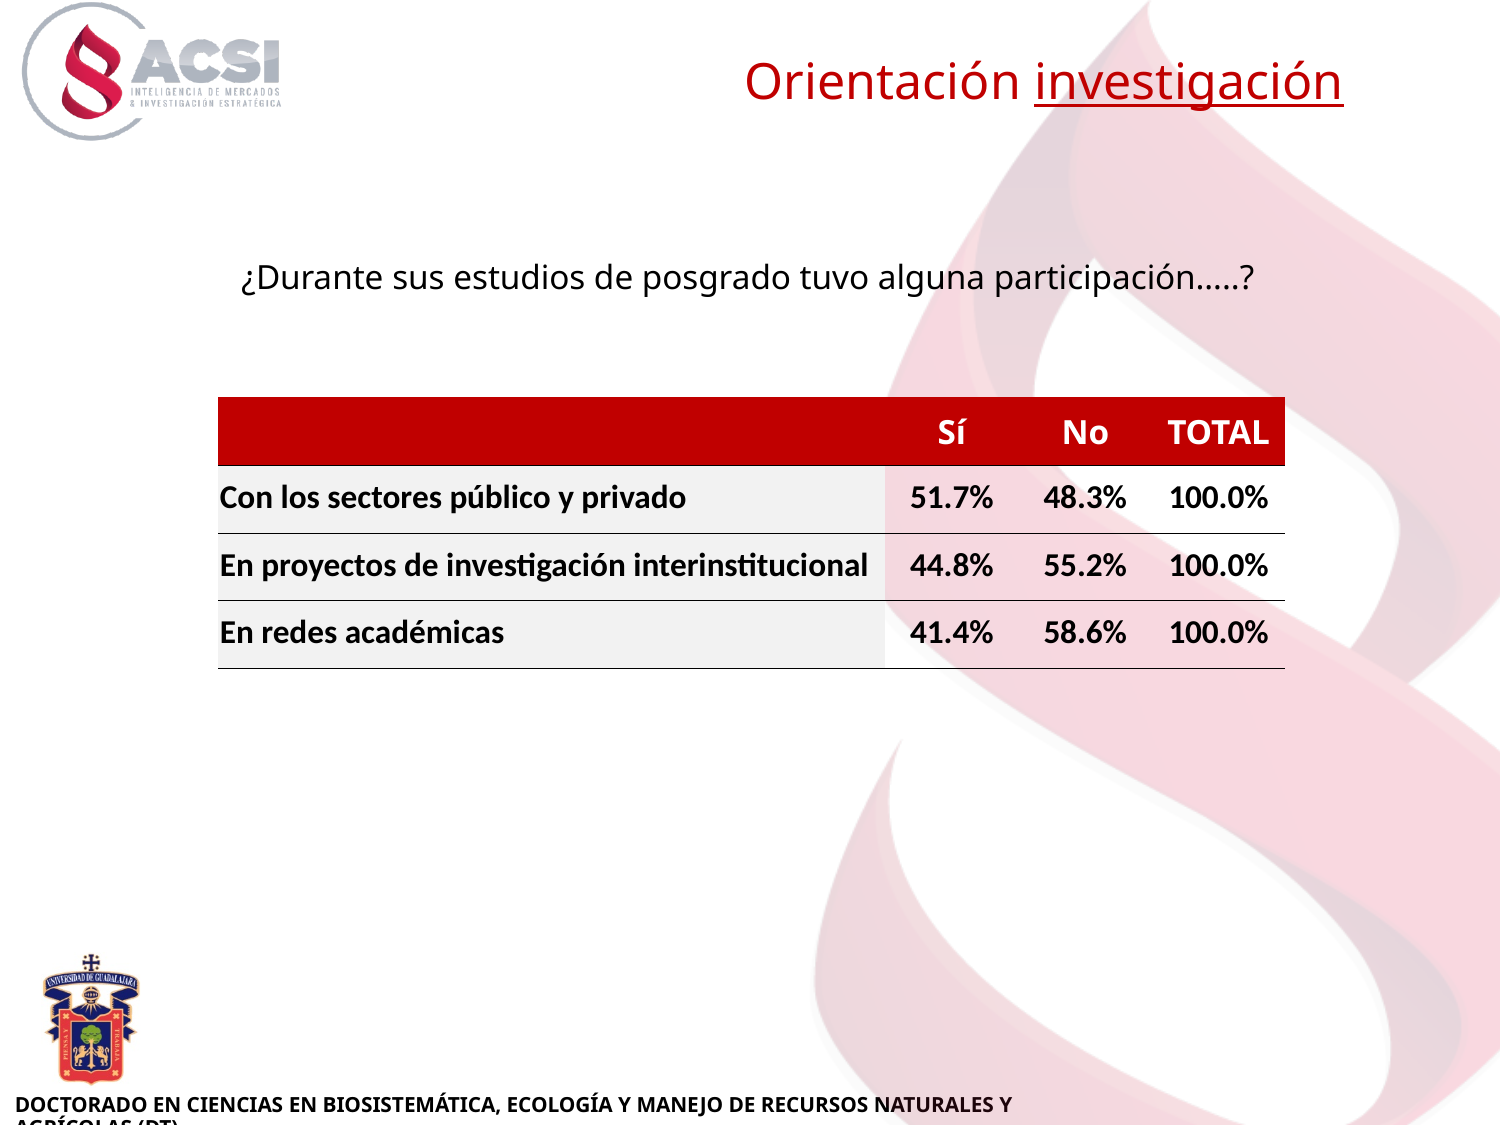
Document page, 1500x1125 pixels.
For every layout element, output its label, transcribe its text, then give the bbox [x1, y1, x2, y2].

picture [10, 0, 292, 159]
table_header Sí [885, 397, 1019, 465]
table_cell 51.7% [885, 466, 1019, 533]
table_header TOTAL [1152, 397, 1285, 465]
table_cell 48.3% [1019, 466, 1152, 533]
table_cell 44.8% [885, 534, 1019, 600]
table_cell En redes académicas [218, 601, 885, 668]
table_cell En proyectos de investigación interinstitucional [218, 534, 885, 600]
table_cell 100.0% [1152, 601, 1285, 668]
text_box Orientación investigación [589, 42, 1500, 118]
table_cell Con los sectores público y privado [218, 466, 885, 533]
table_cell 100.0% [1152, 534, 1285, 600]
table_cell 55.2% [1019, 534, 1152, 600]
table_header [218, 397, 885, 465]
table_cell 41.4% [885, 601, 1019, 668]
table_header No [1019, 397, 1152, 465]
text_box ¿Durante sus estudios de posgrado tuvo alguna participación…..? [45, 248, 1452, 304]
table_cell 58.6% [1019, 601, 1152, 668]
table_cell 100.0% [1152, 466, 1285, 533]
picture [41, 952, 141, 1088]
